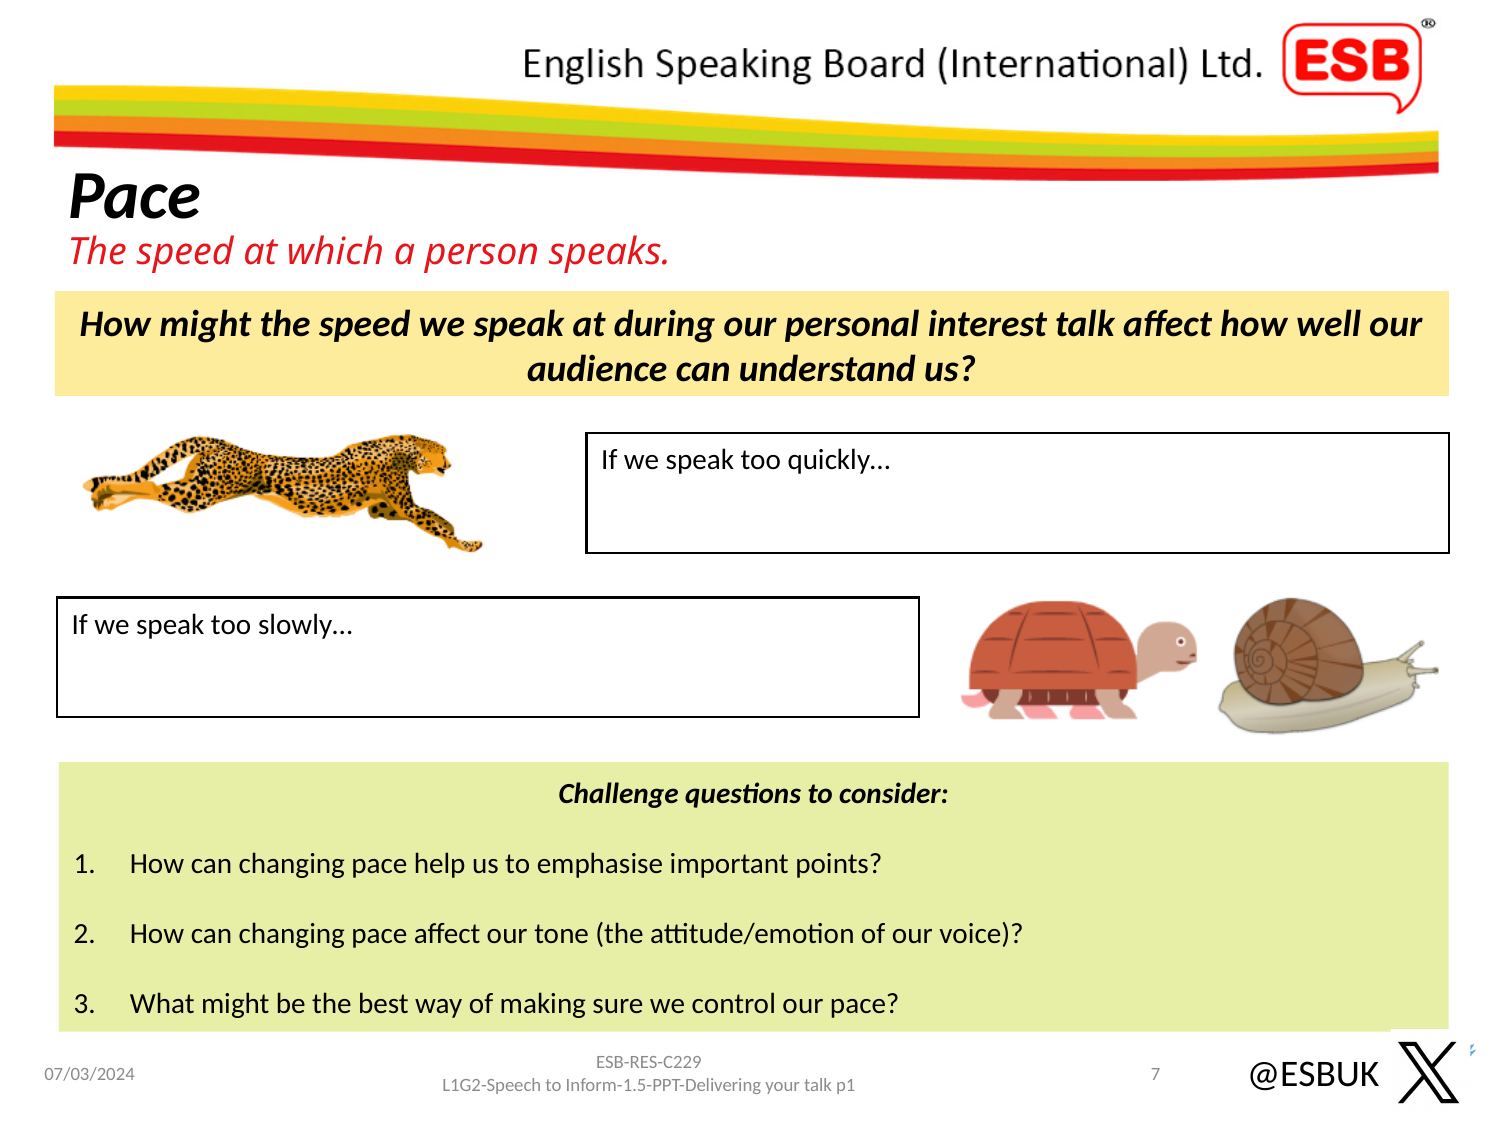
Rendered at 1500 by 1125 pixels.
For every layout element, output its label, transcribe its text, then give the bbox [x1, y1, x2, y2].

picture [1390, 1029, 1476, 1116]
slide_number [29, 1042, 367, 1103]
picture [54, 408, 504, 573]
text_box Challenge questions to consider: How can changing pace help us to emphasise important points? How can changing pace affect our tone (the attitude/emotion of our voice)? What might be the best way of making sure we control our pace? [58, 761, 1450, 1033]
text_box If we speak too quickly… [585, 432, 1450, 554]
picture [952, 574, 1449, 750]
slide_number 7 [930, 1042, 1176, 1103]
picture [0, 0, 1500, 189]
text_box The speed at which a person speaks. [53, 219, 803, 280]
text_box If we speak too slowly… [56, 596, 920, 718]
title Pace [53, 137, 1347, 256]
text_box How might the speed we speak at during our personal interest talk affect how well our audience can understand us? [54, 291, 1449, 396]
footer ESB-RES-C229 L1G2-Speech to Inform-1.5-PPT-Delivering your talk p1 [395, 1042, 902, 1103]
